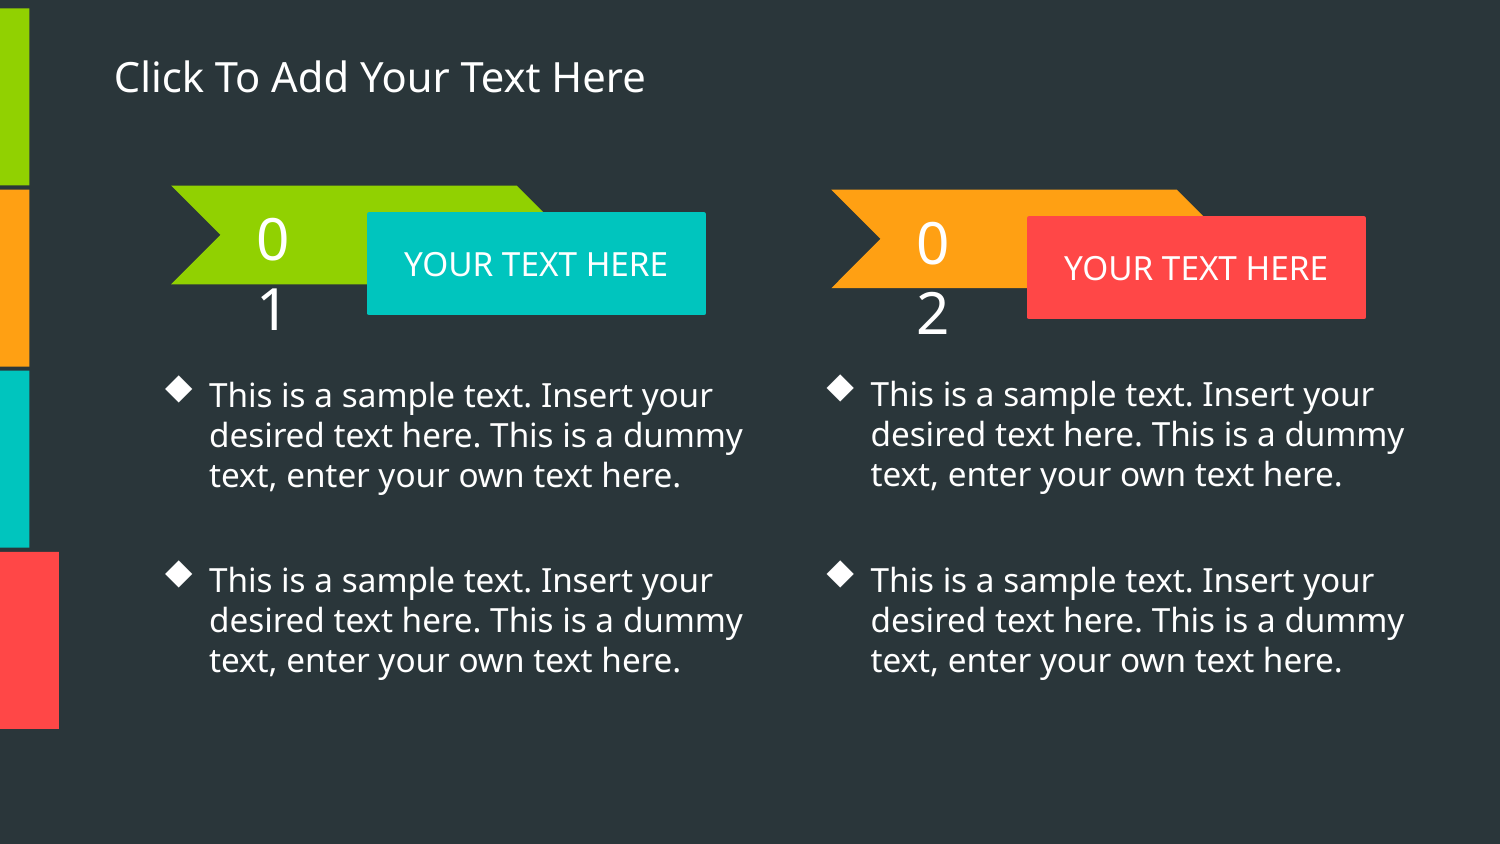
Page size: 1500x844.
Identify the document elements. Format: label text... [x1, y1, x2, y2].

text_box This is a sample text. Insert your desired text here. This is a dummy text, enter your own text here. [147, 366, 762, 502]
text_box [0, 369, 32, 550]
text_box This is a sample text. Insert your desired text here. This is a dummy text, enter your own text here. [808, 551, 1423, 687]
text_box This is a sample text. Insert your desired text here. This is a dummy text, enter your own text here. [808, 365, 1423, 501]
text_box Click To Add Your Text Here [99, 43, 662, 109]
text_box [170, 185, 705, 314]
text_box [830, 189, 1365, 318]
text_box [0, 187, 32, 369]
text_box This is a sample text. Insert your desired text here. This is a dummy text, enter your own text here. [147, 551, 762, 687]
text_box [0, 550, 61, 731]
text_box [0, 6, 32, 187]
